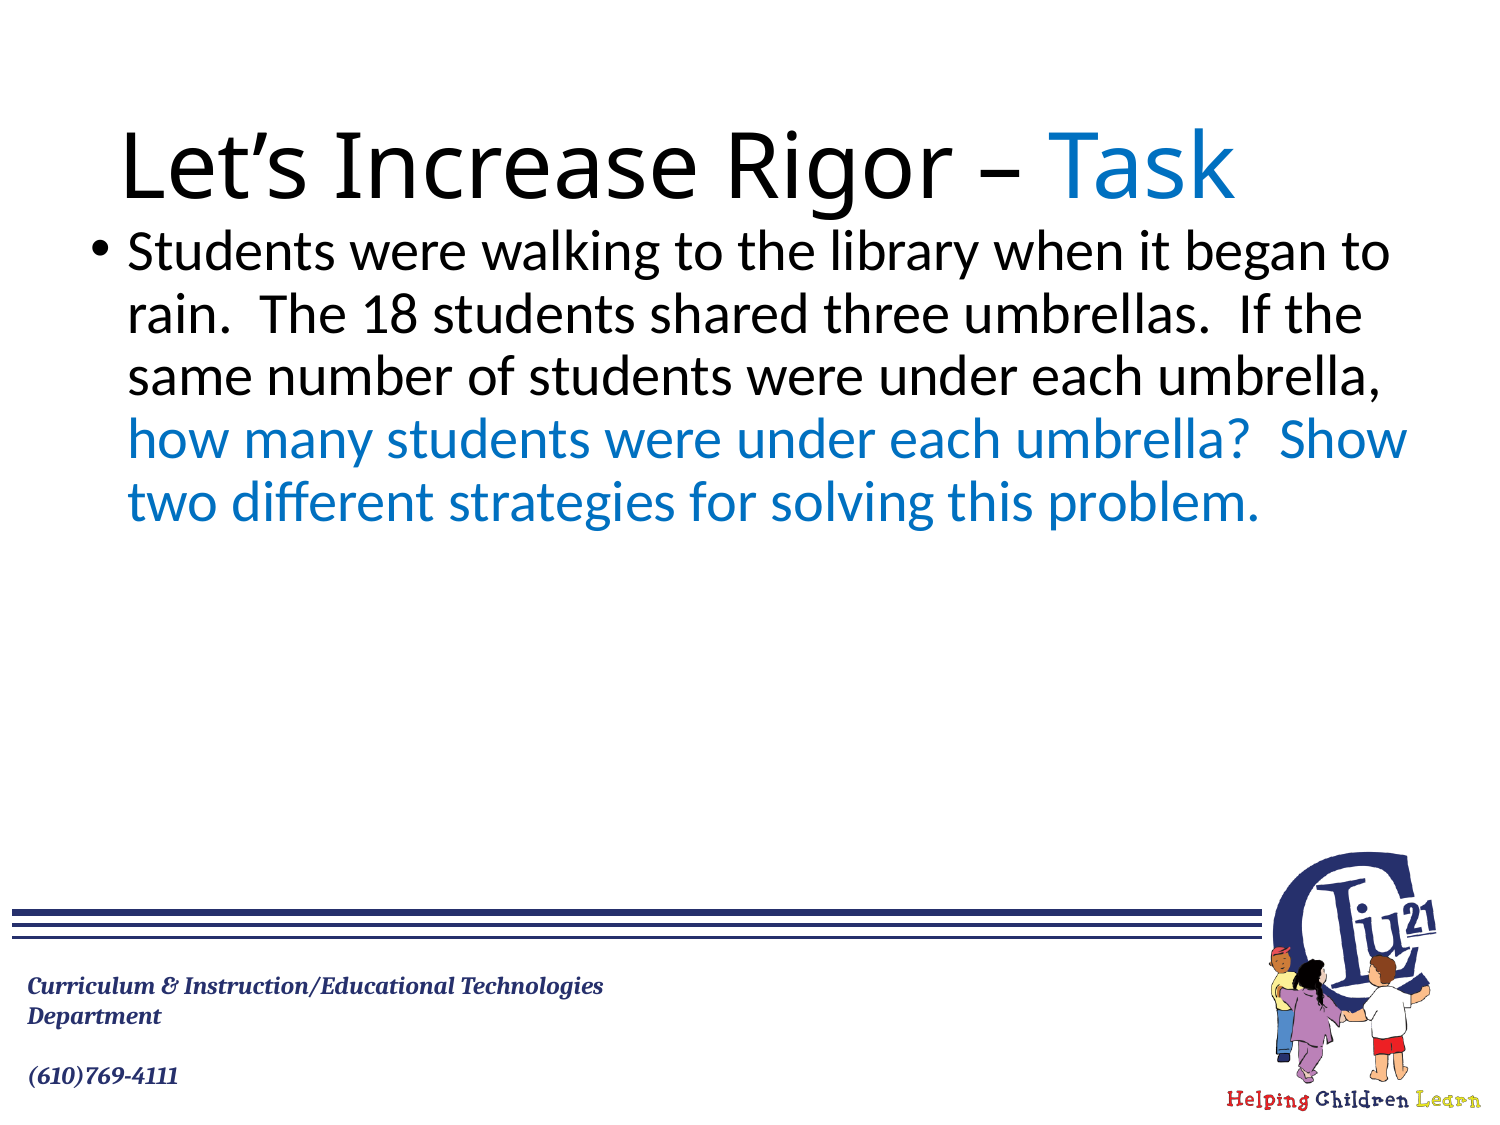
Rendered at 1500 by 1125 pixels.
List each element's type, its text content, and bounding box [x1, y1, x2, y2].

title Let’s Increase Rigor – Task [103, 59, 1397, 212]
list Students were walking to the library when it began to rain. The 18 students shared three umbrellas. If the same number of students were under each umbrella, how many students were under each umbrella? Show two different strategies for solving this problem. [75, 212, 1425, 813]
picture [1209, 837, 1500, 1121]
text_box Curriculum & Instruction/Educational Technologies Department (610)769-4111 [12, 962, 625, 1097]
